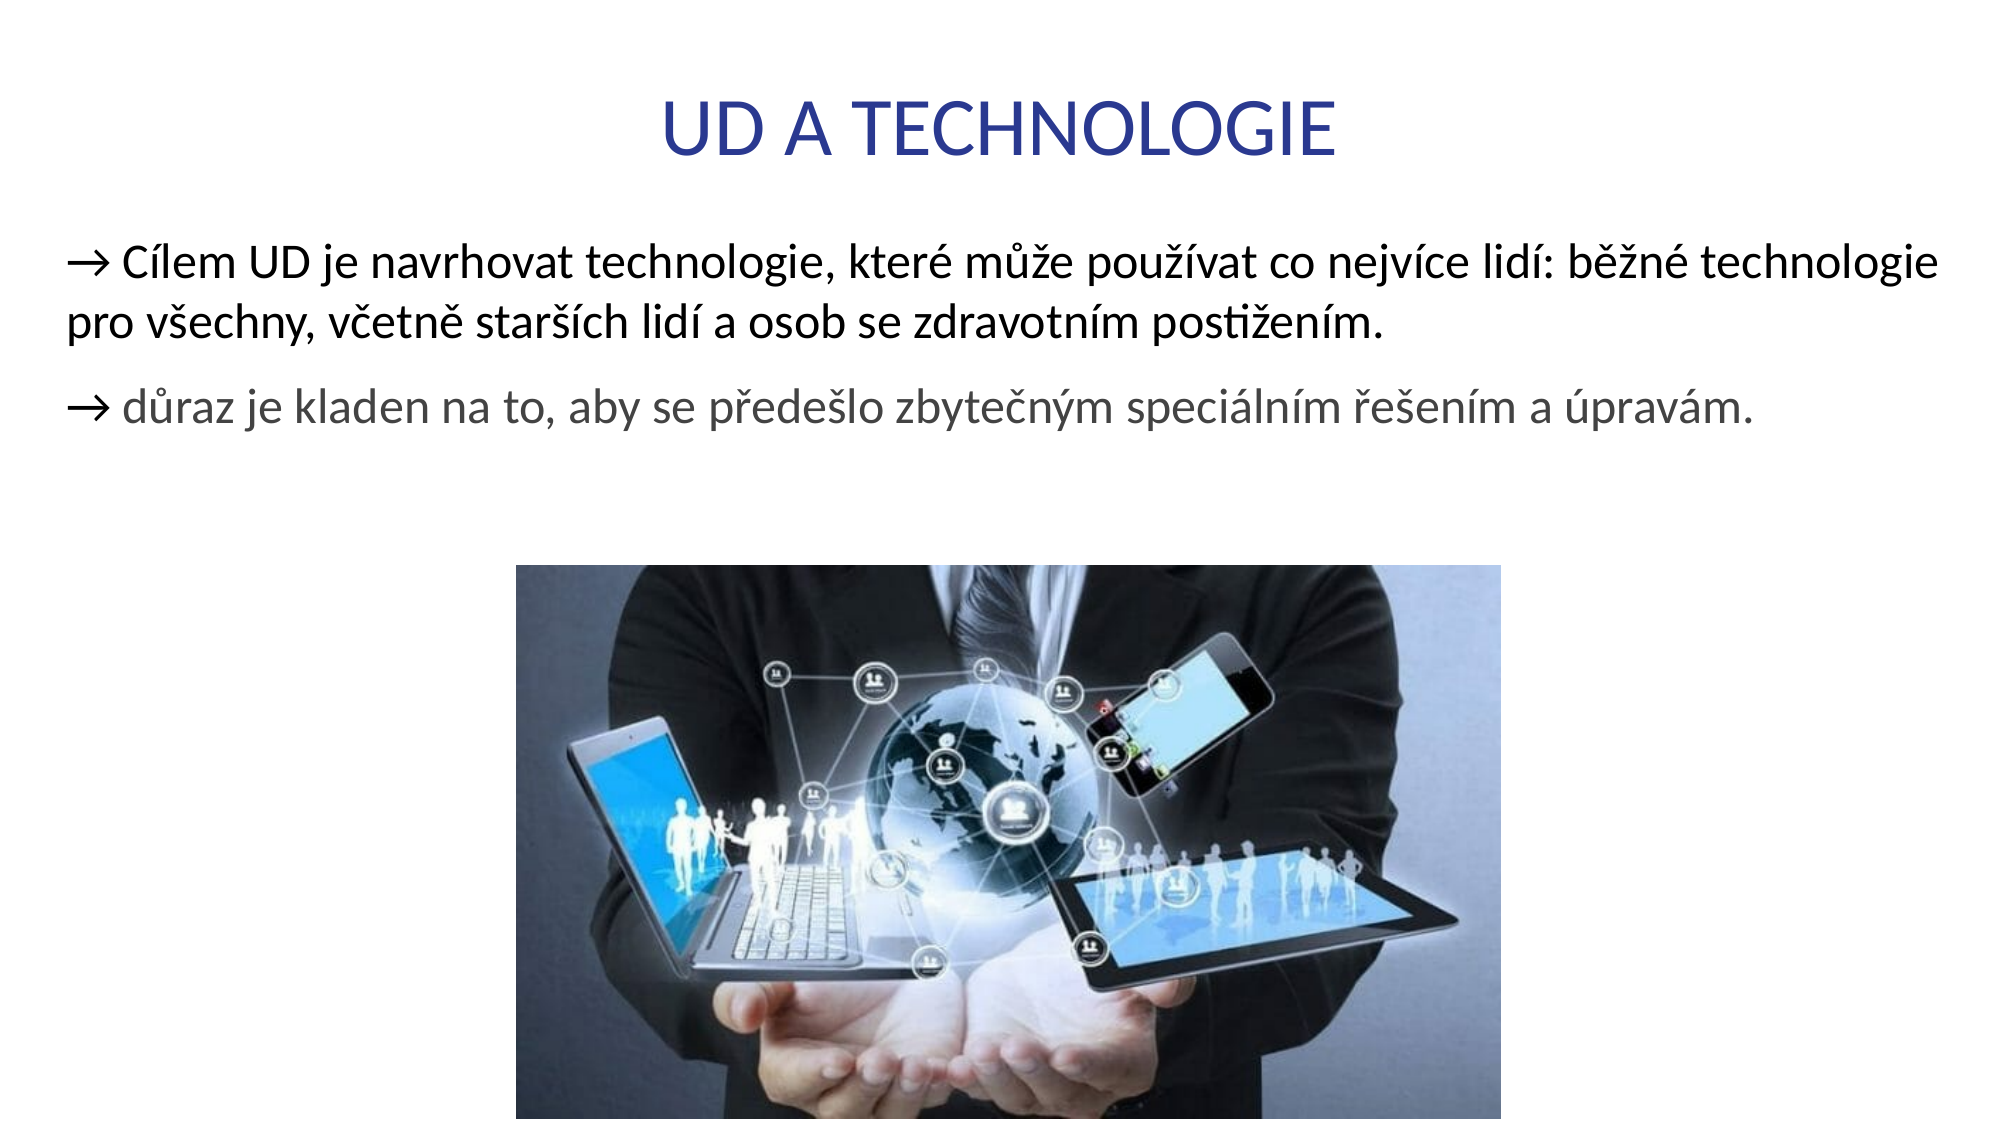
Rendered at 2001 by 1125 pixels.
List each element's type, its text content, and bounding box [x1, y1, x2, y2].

picture [516, 565, 1501, 1119]
list → Cílem UD je navrhovat technologie, které může používat co nejvíce lidí: běžné technologie pro všechny, včetně starších lidí a osob se zdravotním postižením. → důraz je kladen na to, aby se předešlo zbytečným speciálním řešením a úpravám. [50, 220, 1967, 1025]
title UD A TECHNOLOGIE [137, 24, 1863, 220]
